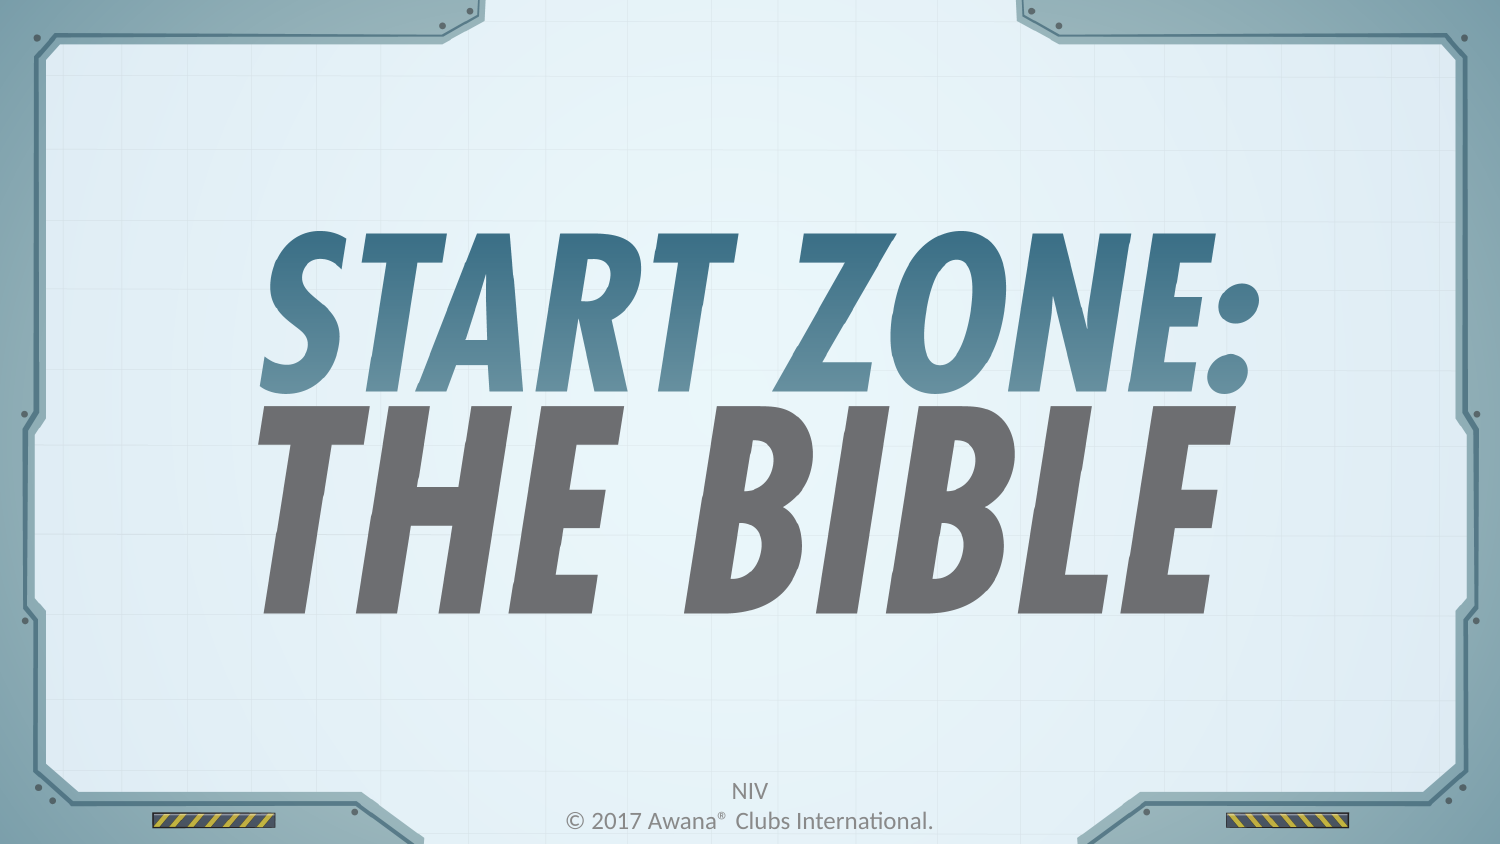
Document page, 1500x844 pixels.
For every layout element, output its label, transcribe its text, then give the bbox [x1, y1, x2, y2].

picture [0, 0, 1500, 844]
footer NIV © 2017 Awana® Clubs International. [512, 782, 988, 828]
